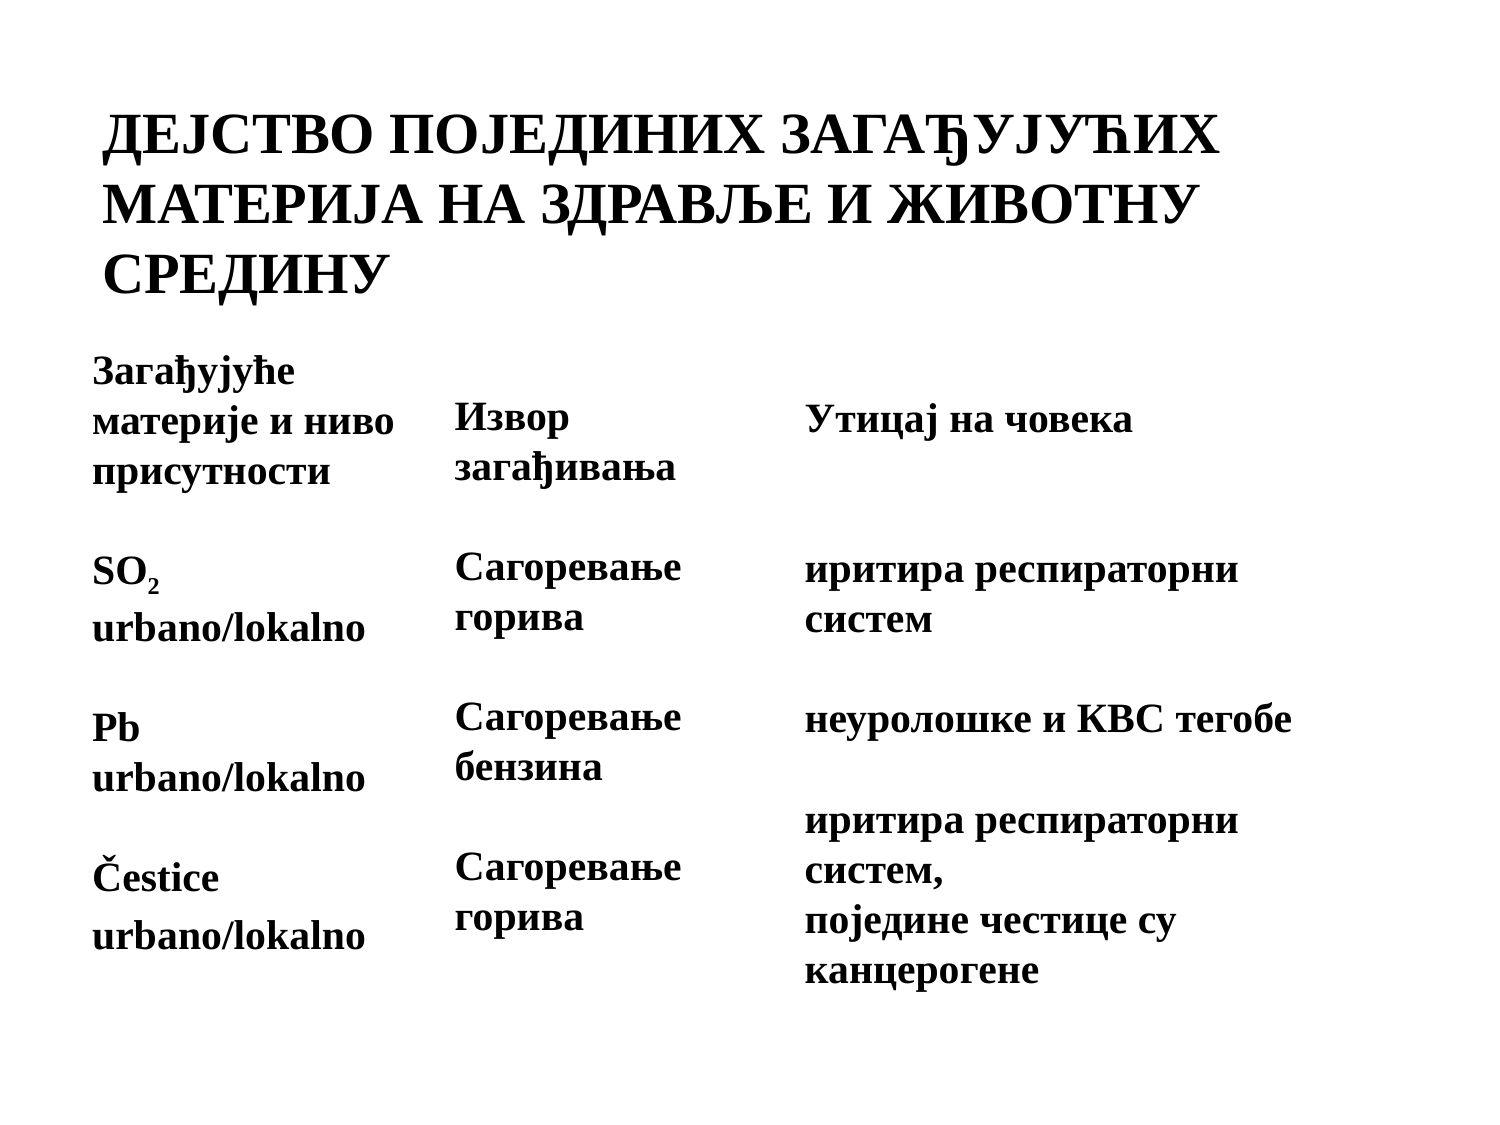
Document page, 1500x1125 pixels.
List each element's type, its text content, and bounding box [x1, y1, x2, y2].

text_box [76, 333, 1365, 1056]
text_box ДЕЈСТВО ПОЈЕДИНИХ ЗАГАЂУЈУЋИХ МАТЕРИЈА НА ЗДРАВЉЕ И ЖИВОТНУ СРЕДИНУ [87, 87, 1500, 313]
